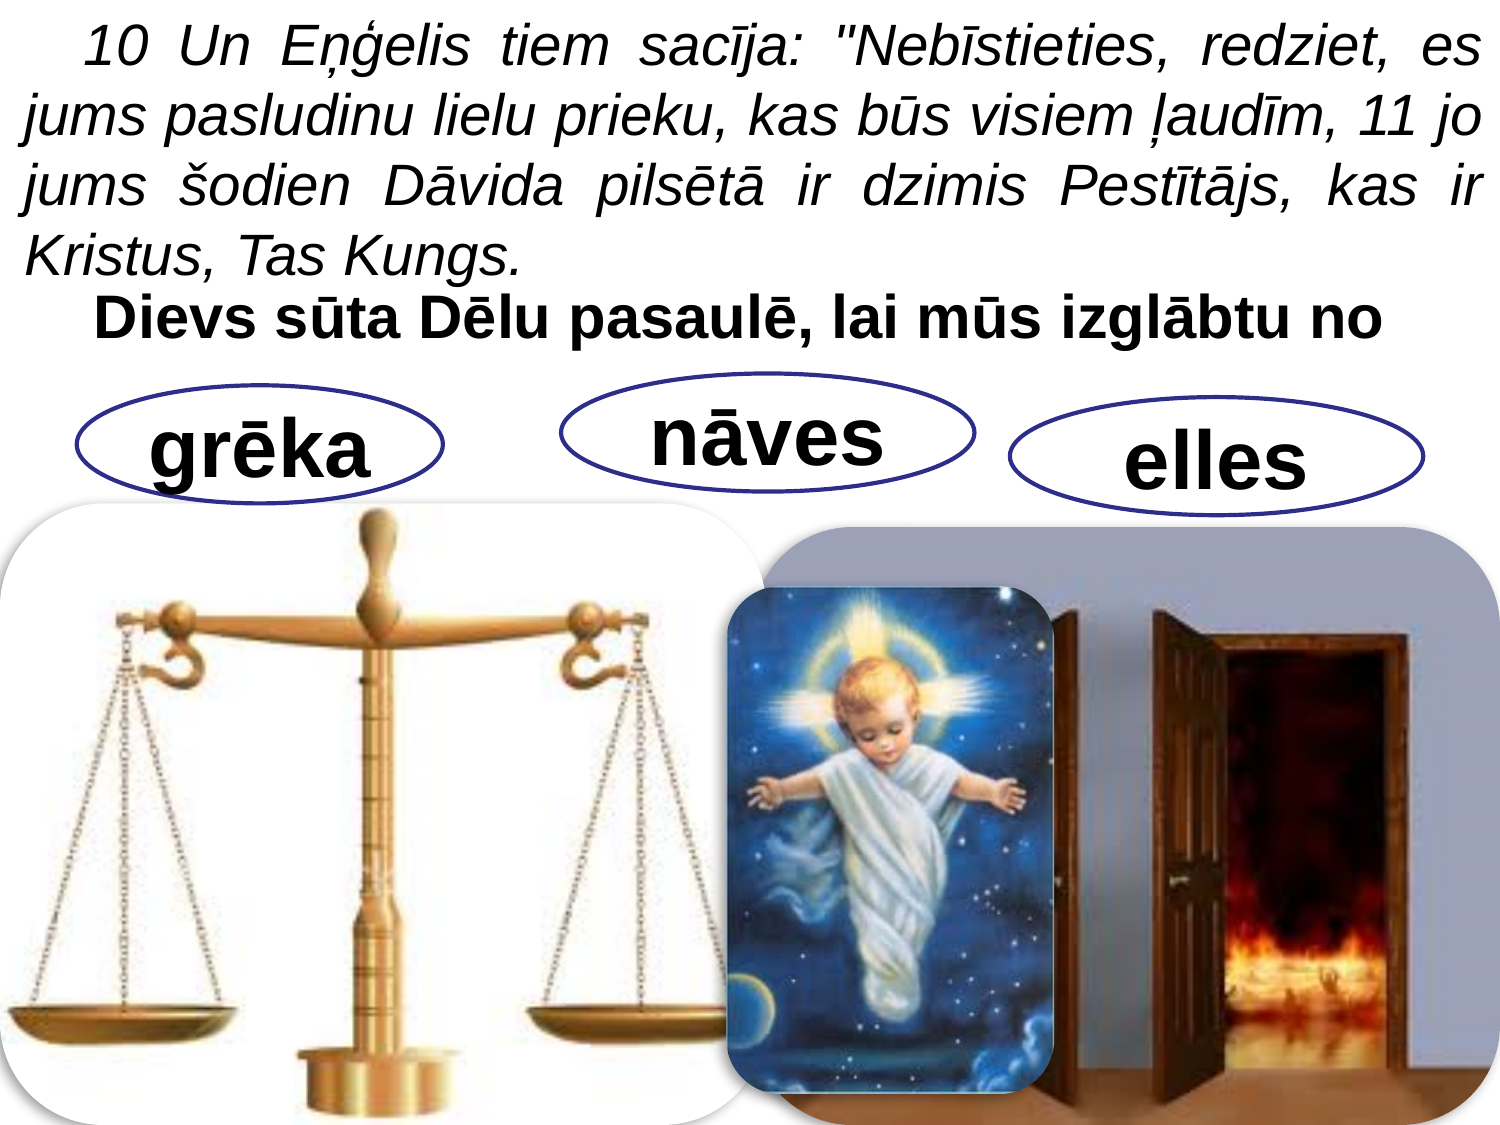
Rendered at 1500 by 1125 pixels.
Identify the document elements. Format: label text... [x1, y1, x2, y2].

list 10 Un Eņģelis tiem sacīja: "Nebīstieties, redziet, es jums pasludinu lielu prieku, kas būs visiem ļaudīm, 11 jo jums šodien Dāvida pilsētā ir dzimis Pestītājs, kas ir Kristus, Tas Kungs. [0, 0, 1500, 106]
text_box nāves [558, 371, 977, 494]
text_box Dievs sūta Dēlu pasaulē, lai mūs izglābtu no [0, 283, 1496, 398]
text_box elles [1007, 394, 1426, 518]
text_box grēka [74, 383, 445, 501]
picture [0, 503, 1500, 1125]
